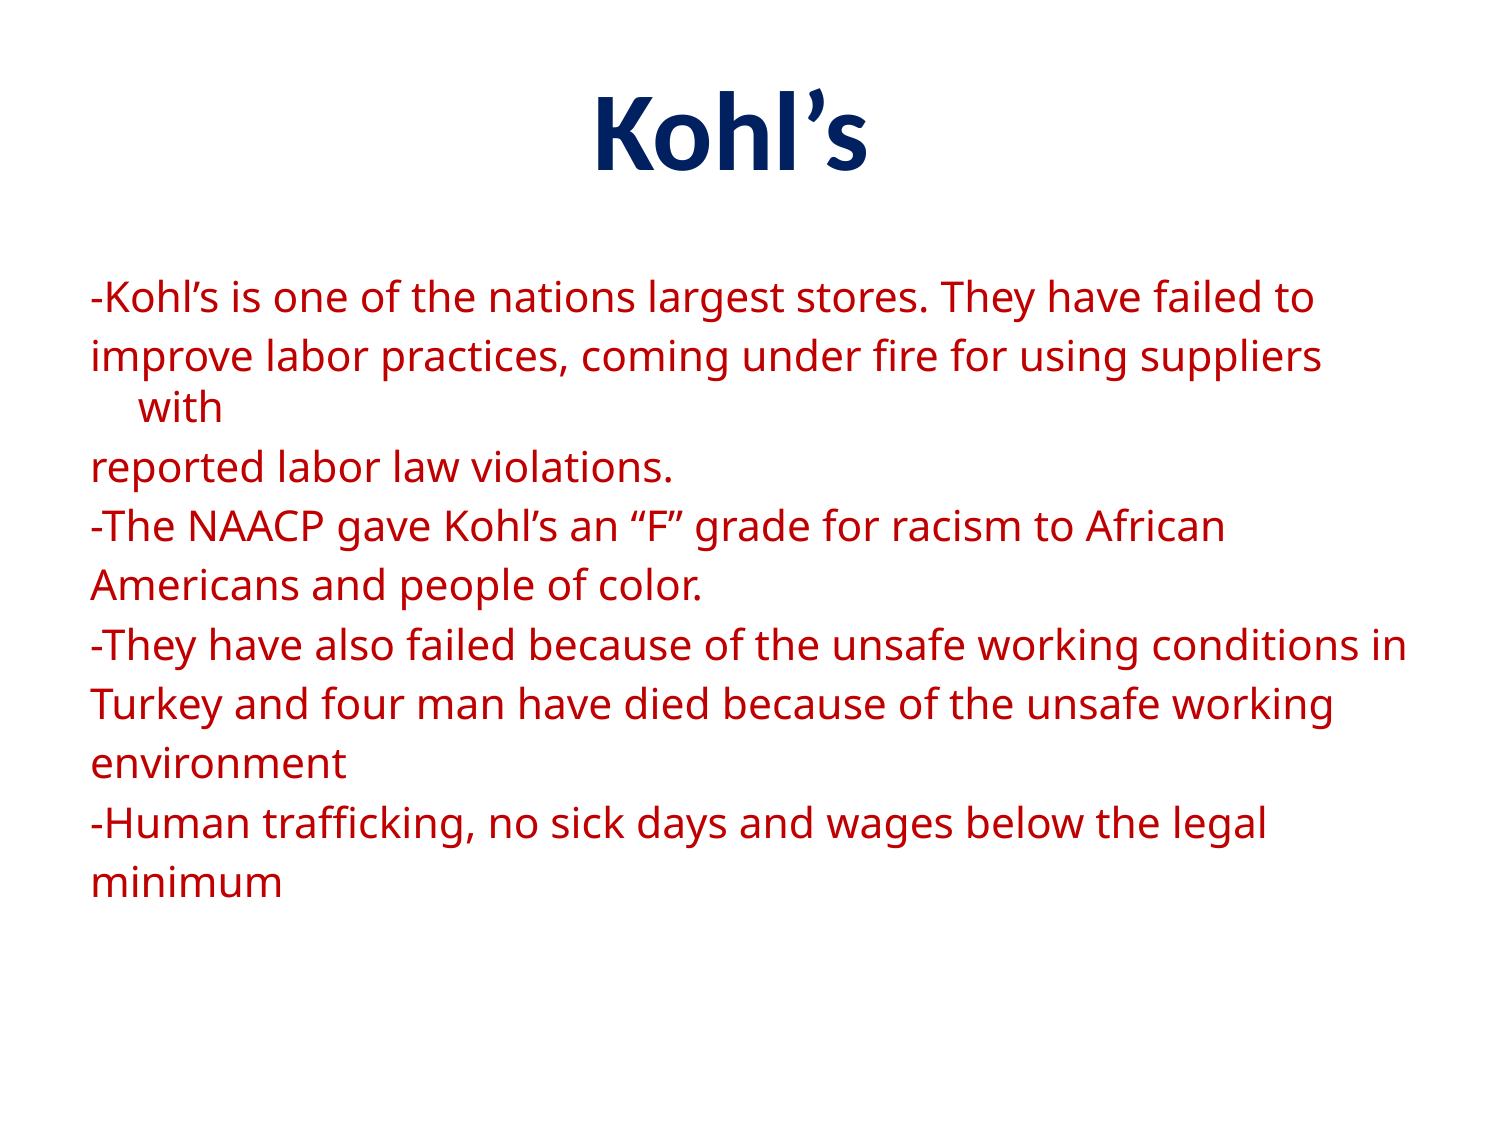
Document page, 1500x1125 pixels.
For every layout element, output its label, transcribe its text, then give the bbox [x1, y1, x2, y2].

list -Kohl’s is one of the nations largest stores. They have failed to improve labor practices, coming under fire for using suppliers with reported labor law violations. -The NAACP gave Kohl’s an “F” grade for racism to African Americans and people of color. -They have also failed because of the unsafe working conditions in Turkey and four man have died because of the unsafe working environment -Human trafficking, no sick days and wages below the legal minimum [75, 262, 1425, 1125]
text_box Kohl’s [578, 49, 885, 200]
